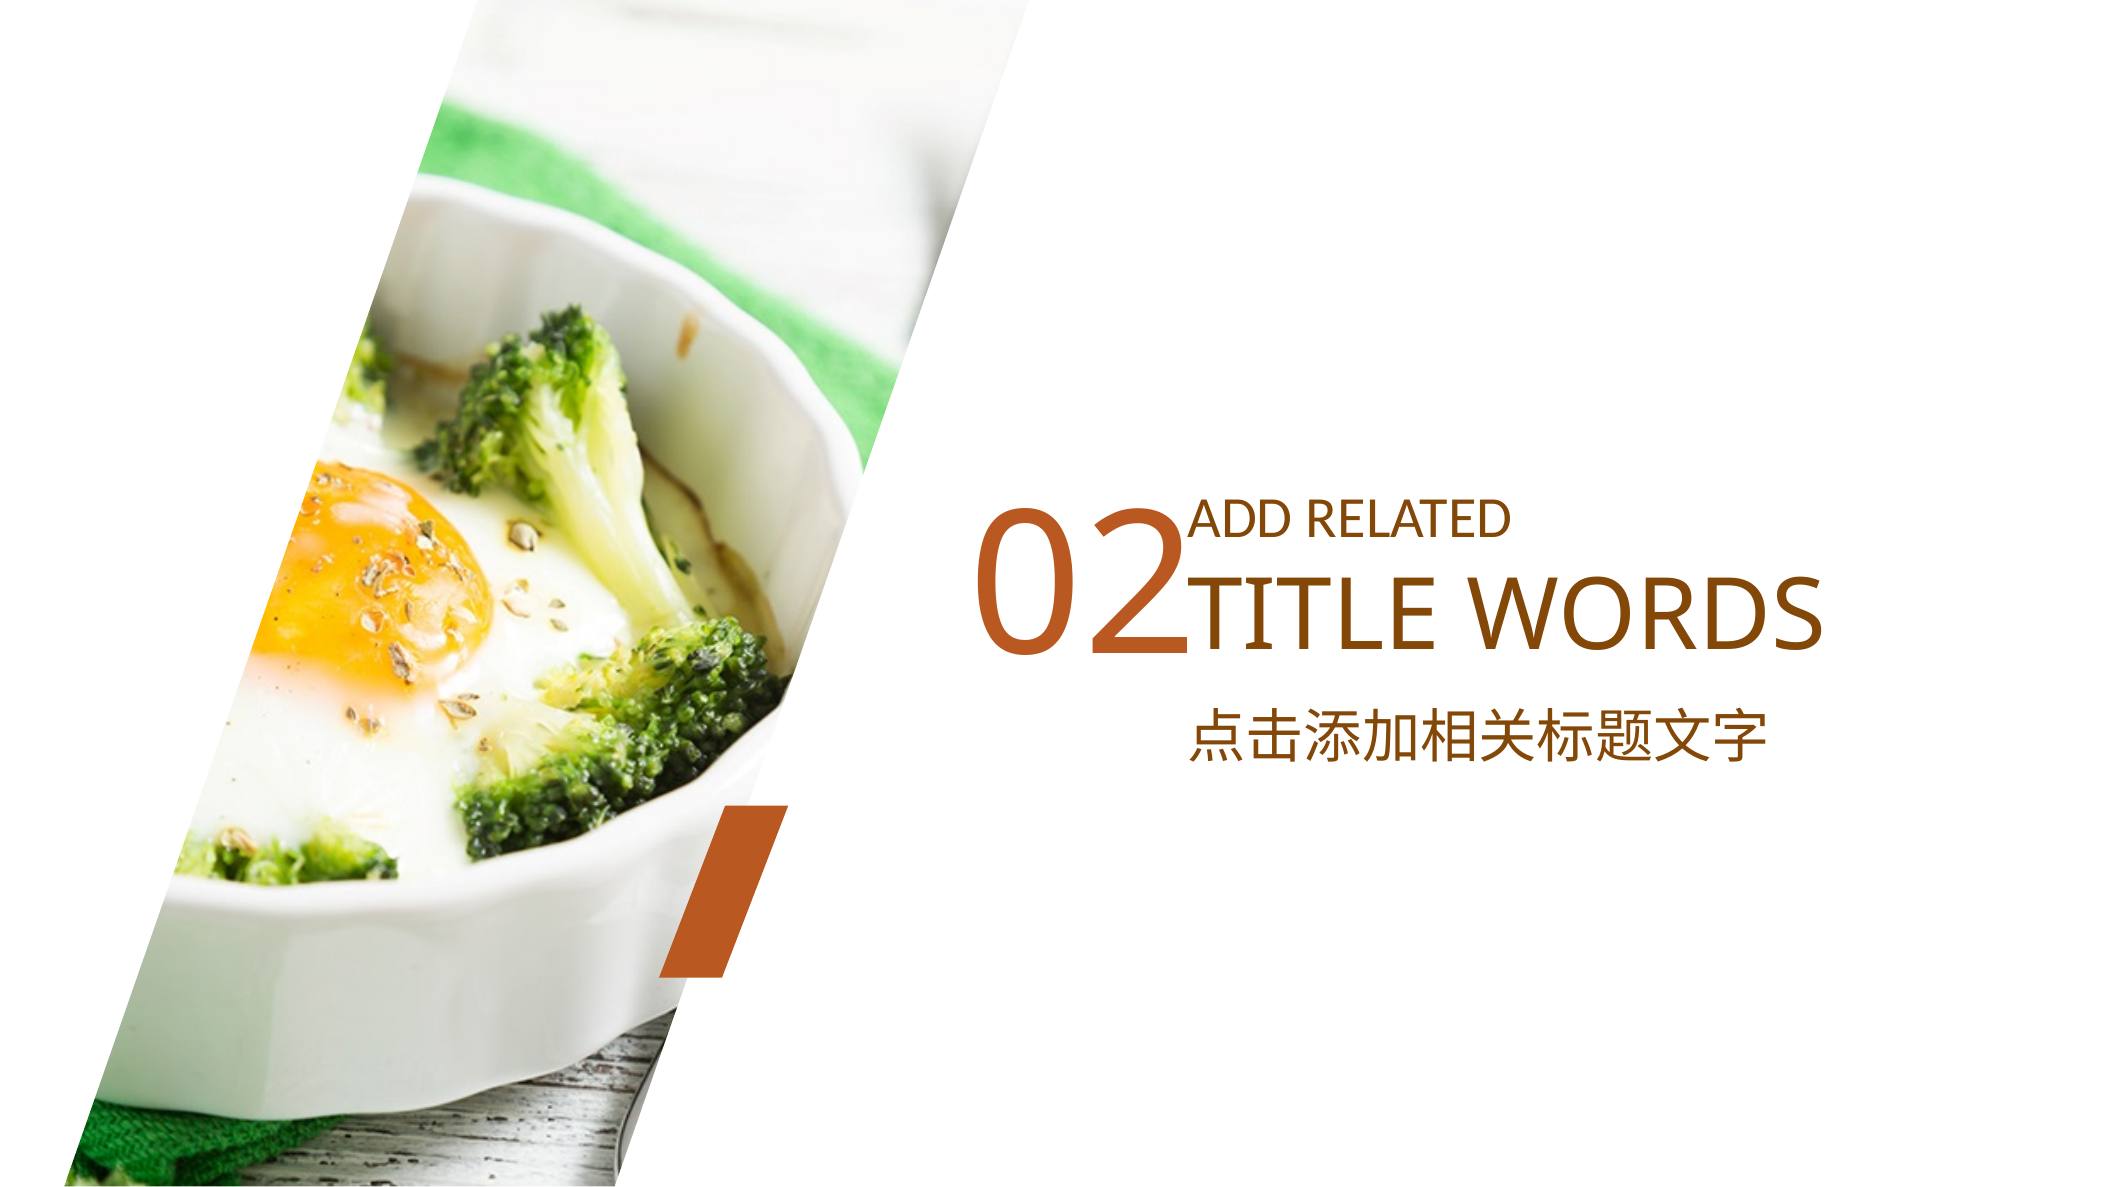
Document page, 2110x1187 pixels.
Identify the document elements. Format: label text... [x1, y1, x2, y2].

text_box ADD RELATED TITLE WORDS [1271, 471, 1947, 677]
text_box 02 [1029, 446, 1271, 702]
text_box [64, 0, 1029, 1187]
text_box 点击添加相关标题文字 [1172, 692, 1808, 777]
